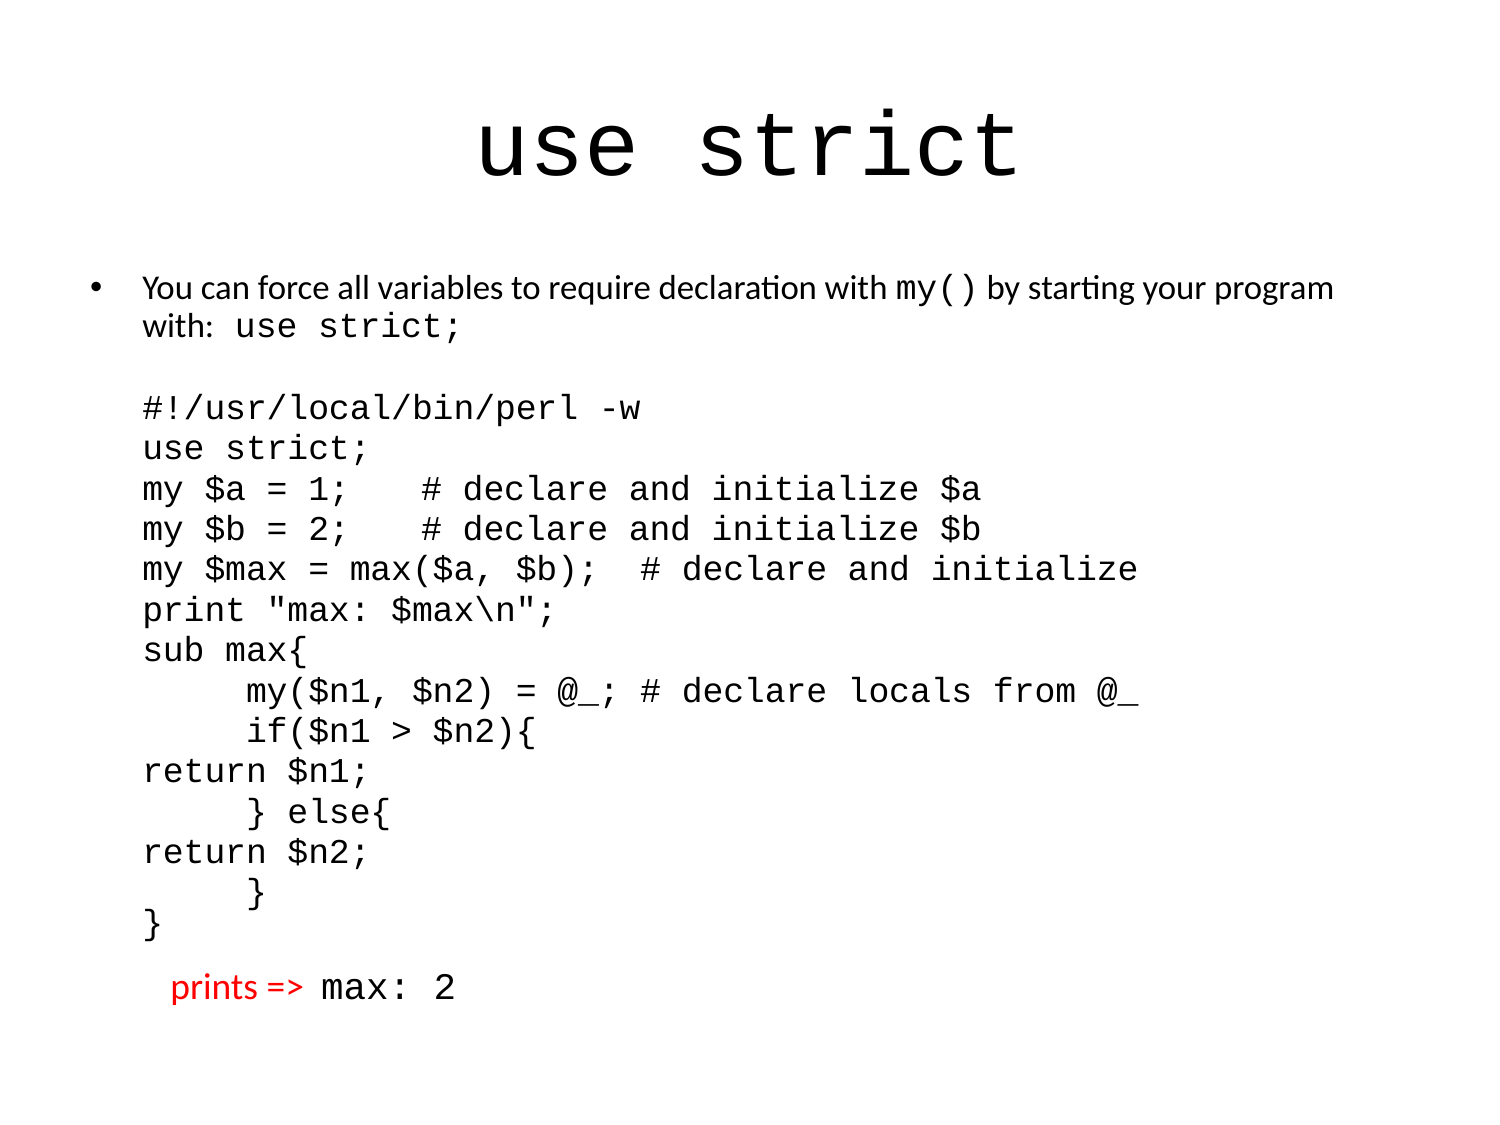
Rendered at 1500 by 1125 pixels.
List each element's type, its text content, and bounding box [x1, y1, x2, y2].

list You can force all variables to require declaration with my() by starting your program with: use strict; #!/usr/local/bin/perl -w use strict; my $a = 1; # declare and initialize $a my $b = 2; # declare and initialize $b my $max = max($a, $b); # declare and initialize print "max: $max\n"; sub max{ my($n1, $n2) = @_; # declare locals from @_ if($n1 > $n2){ return $n1; } else{ return $n2; } } [75, 262, 1425, 953]
text_box prints => max: 2 [155, 954, 472, 1014]
title use strict [75, 45, 1425, 233]
